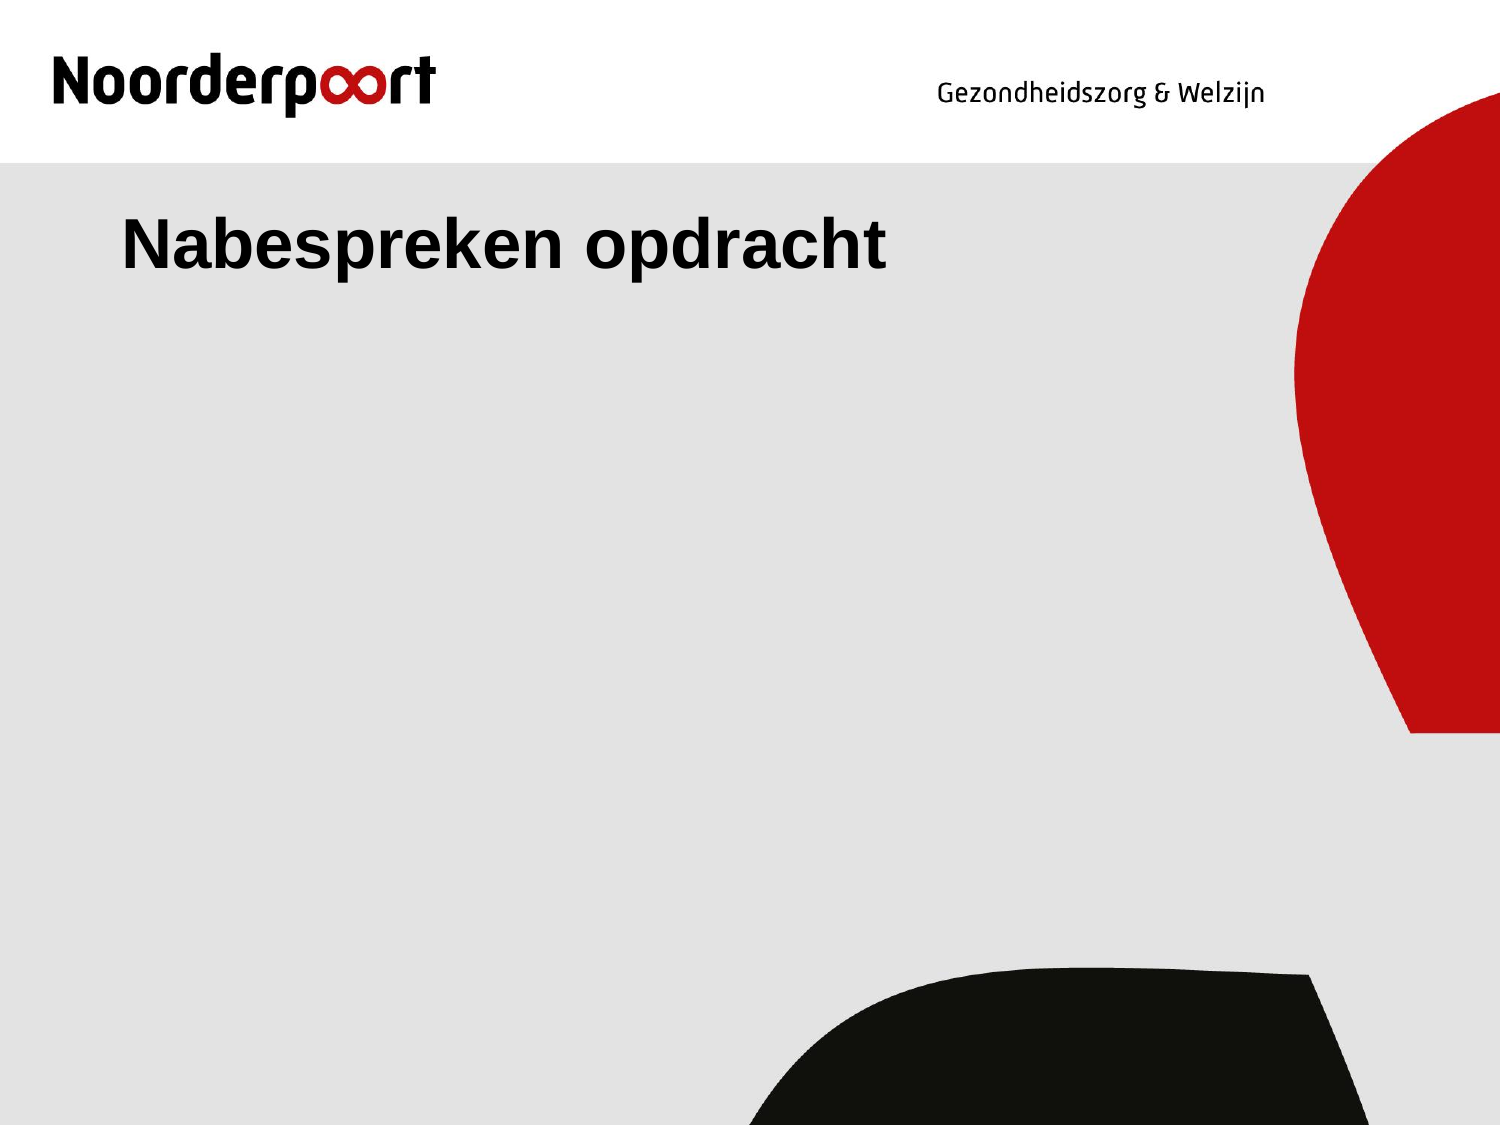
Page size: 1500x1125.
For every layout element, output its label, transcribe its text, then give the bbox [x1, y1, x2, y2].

picture [0, 0, 1500, 1125]
title Nabespreken opdracht [106, 187, 1290, 294]
